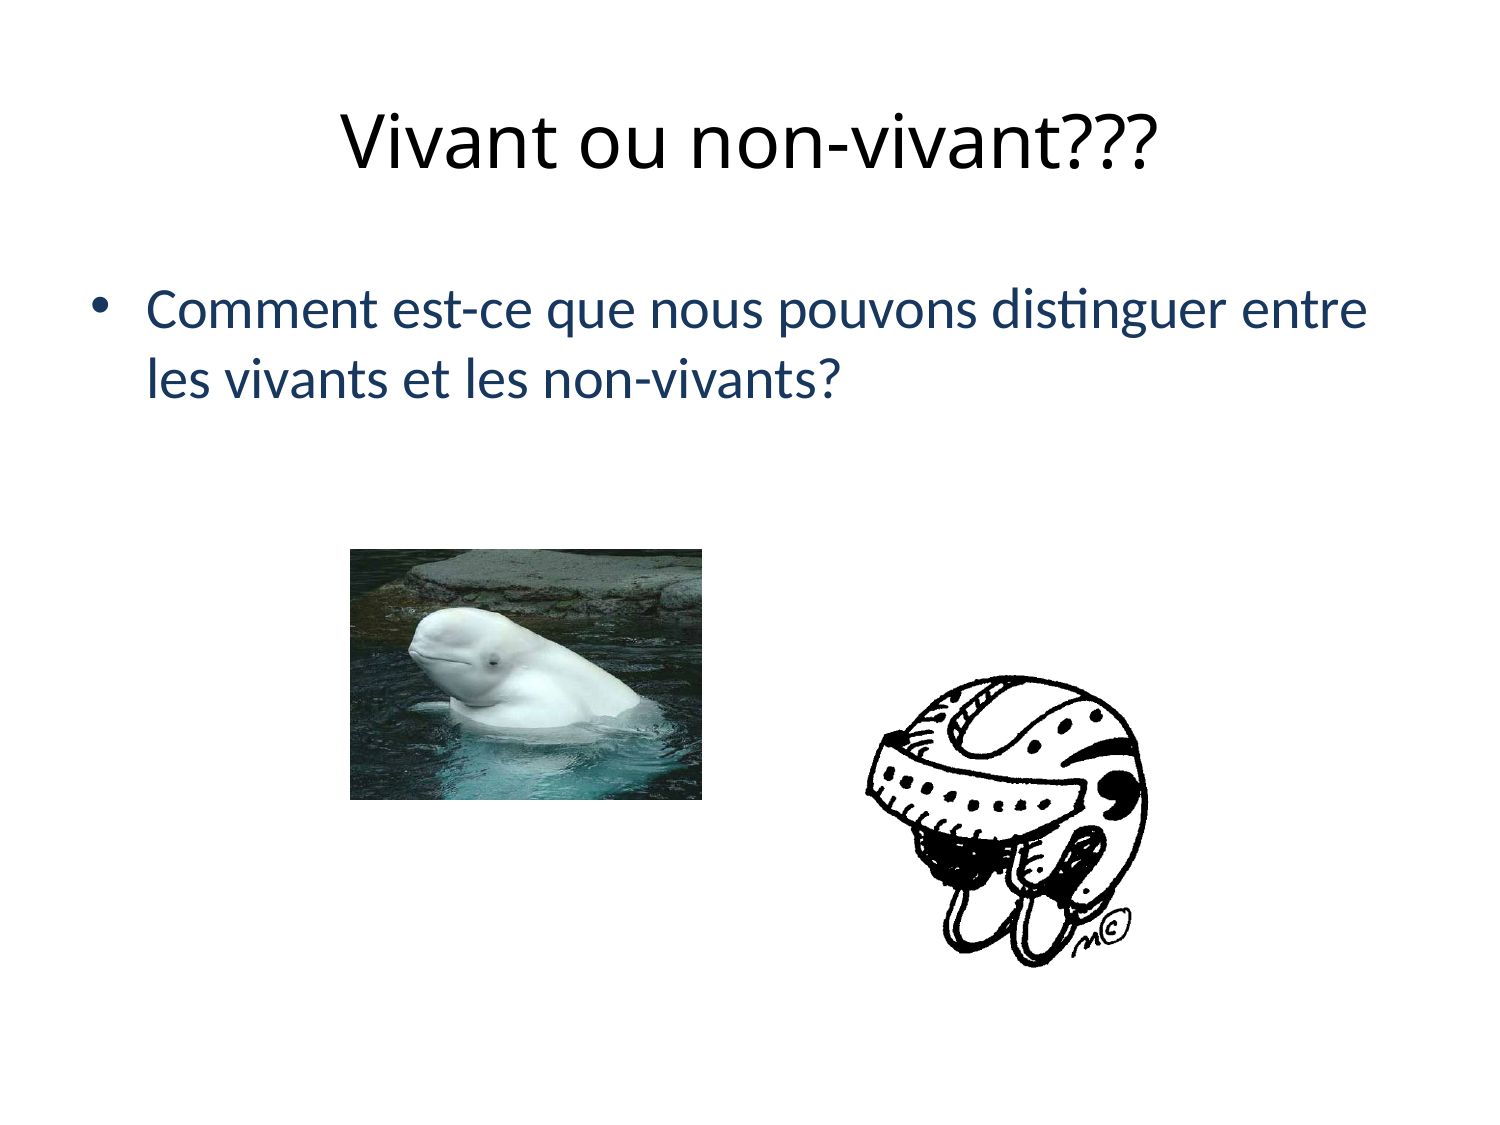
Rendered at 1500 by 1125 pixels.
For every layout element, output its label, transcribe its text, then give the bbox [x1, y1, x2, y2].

title Vivant ou non-vivant??? [75, 45, 1425, 233]
picture [349, 549, 702, 801]
list Comment est-ce que nous pouvons distinguer entre les vivants et les non-vivants? [75, 262, 1425, 1005]
picture [849, 649, 1176, 976]
